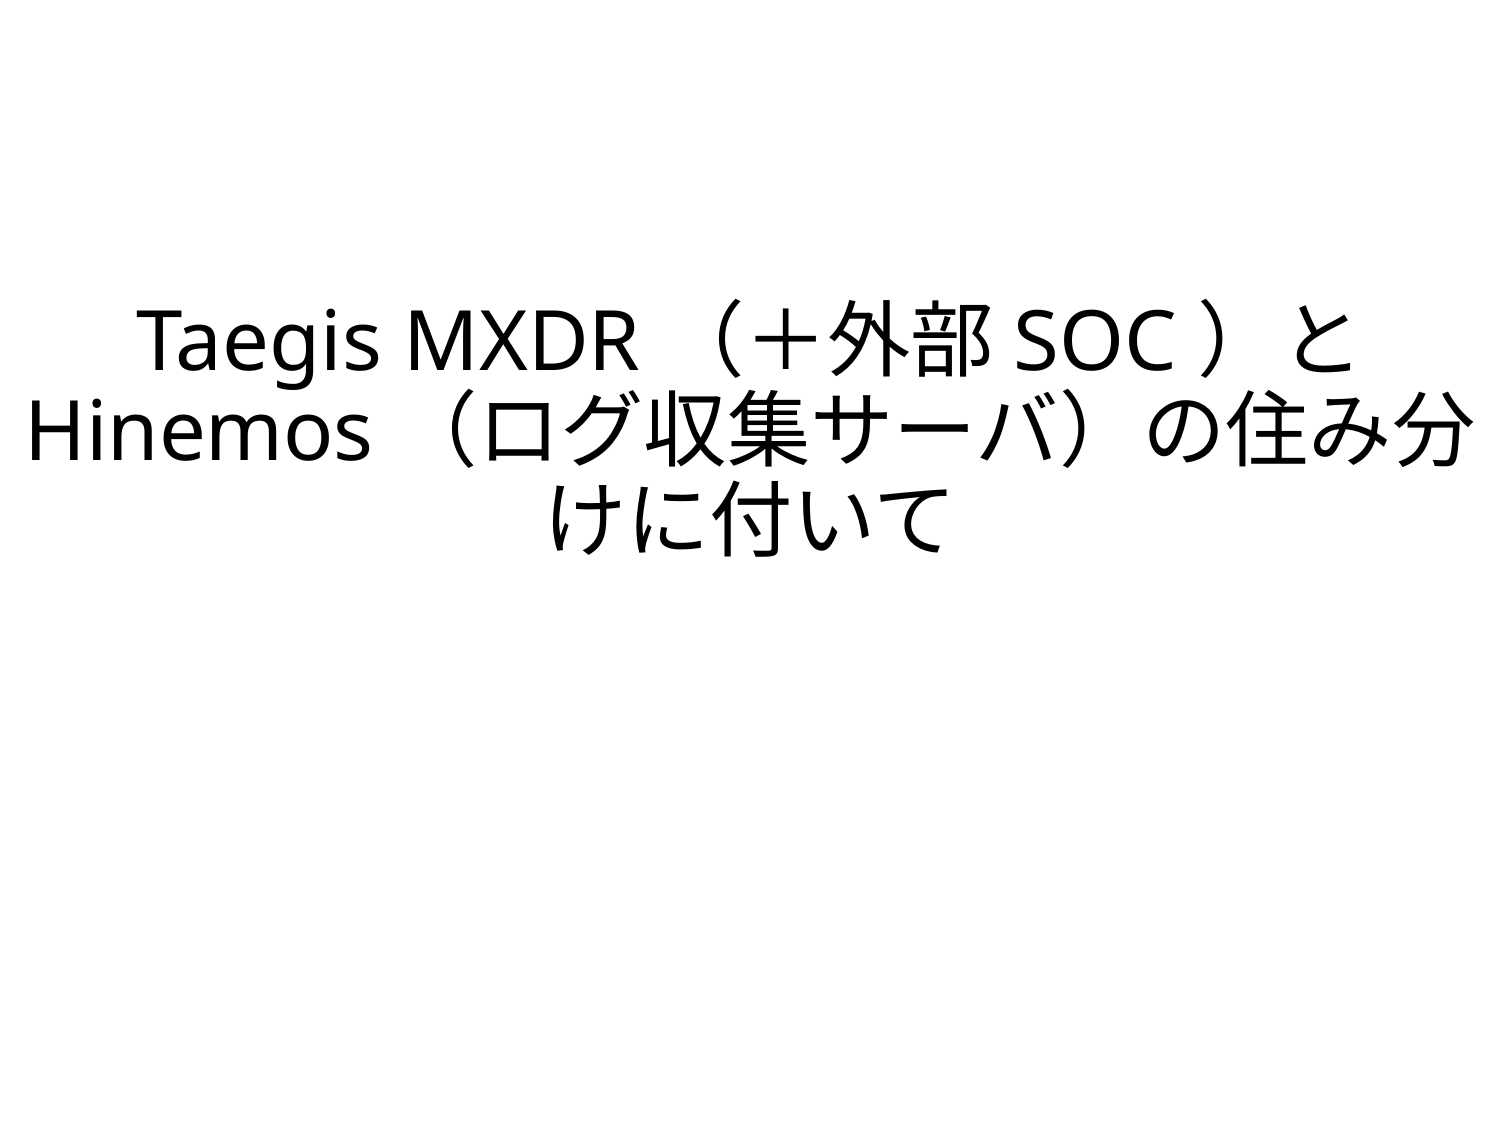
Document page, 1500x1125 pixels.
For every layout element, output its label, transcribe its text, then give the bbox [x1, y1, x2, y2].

title Taegis MXDR（＋外部SOC）と Hinemos（ログ収集サーバ）の住み分けに付いて [0, 184, 1500, 576]
